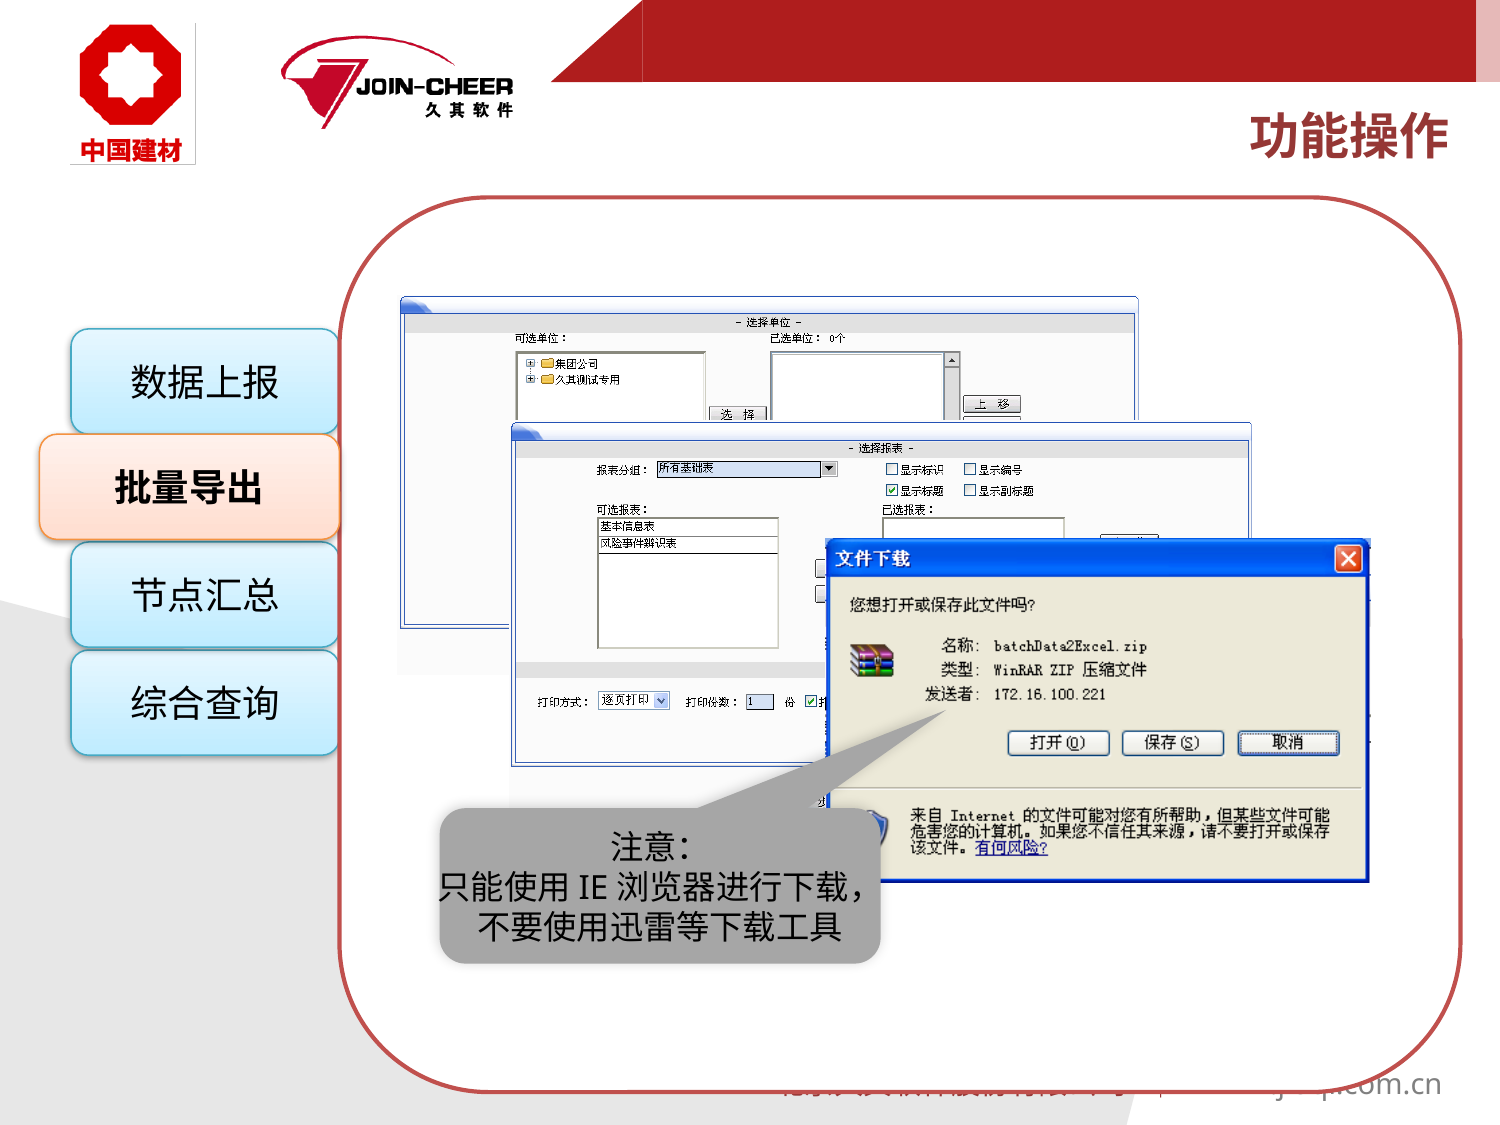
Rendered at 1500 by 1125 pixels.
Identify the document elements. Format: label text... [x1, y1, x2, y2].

picture [281, 35, 513, 82]
text_box 数据上报 [70, 328, 337, 434]
title 功能操作 [114, 82, 1465, 188]
picture [70, 23, 196, 165]
picture [397, 294, 1371, 883]
text_box 节点汇总 [70, 545, 337, 648]
text_box 综合查询 [70, 652, 337, 757]
text_box [337, 195, 1463, 1095]
text_box 注意： 只能使用IE浏览器进行下载， 不要使用迅雷等下载工具 [439, 808, 881, 964]
text_box 批量导出 [38, 433, 341, 541]
